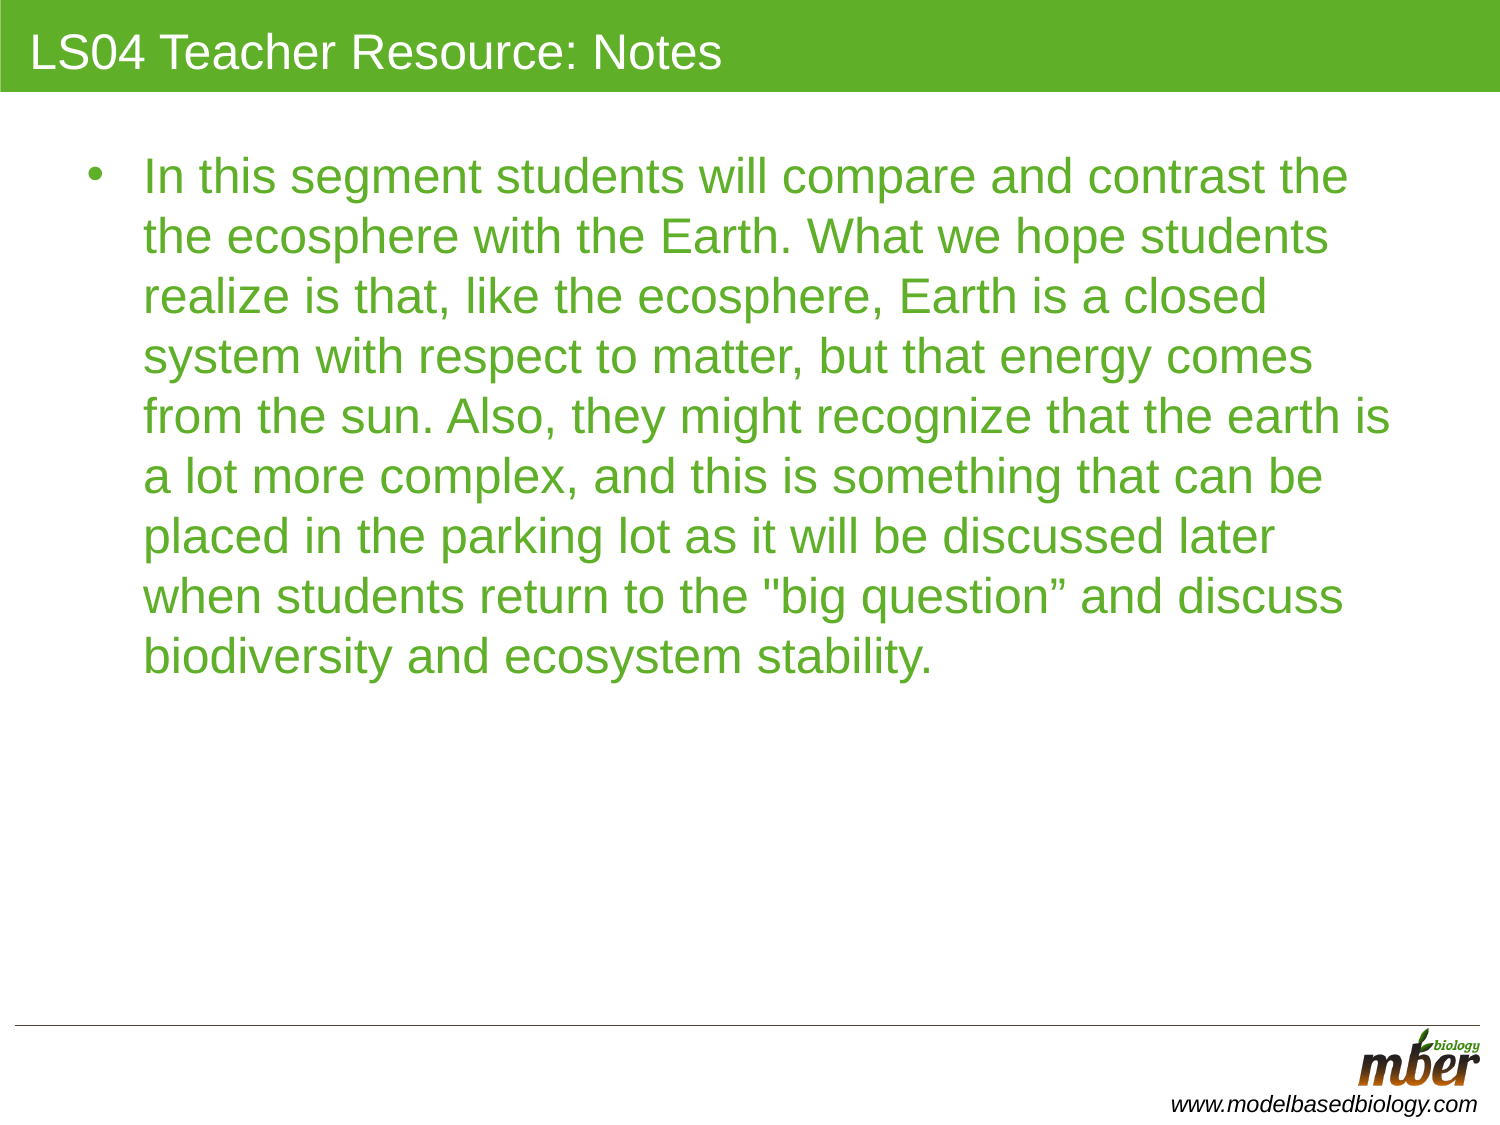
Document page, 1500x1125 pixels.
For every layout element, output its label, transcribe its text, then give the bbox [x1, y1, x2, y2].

picture [1358, 1028, 1480, 1086]
text_box In this segment students will compare and contrast the the ecosphere with the Earth. What we hope students realize is that, like the ecosphere, Earth is a closed system with respect to matter, but that energy comes from the sun. Also, they might recognize that the earth is a lot more complex, and this is something that can be placed in the parking lot as it will be discussed later when students return to the "big question” and discuss biodiversity and ecosystem stability. [71, 136, 1422, 996]
title LS04 Teacher Resource: Notes [14, 11, 1480, 89]
